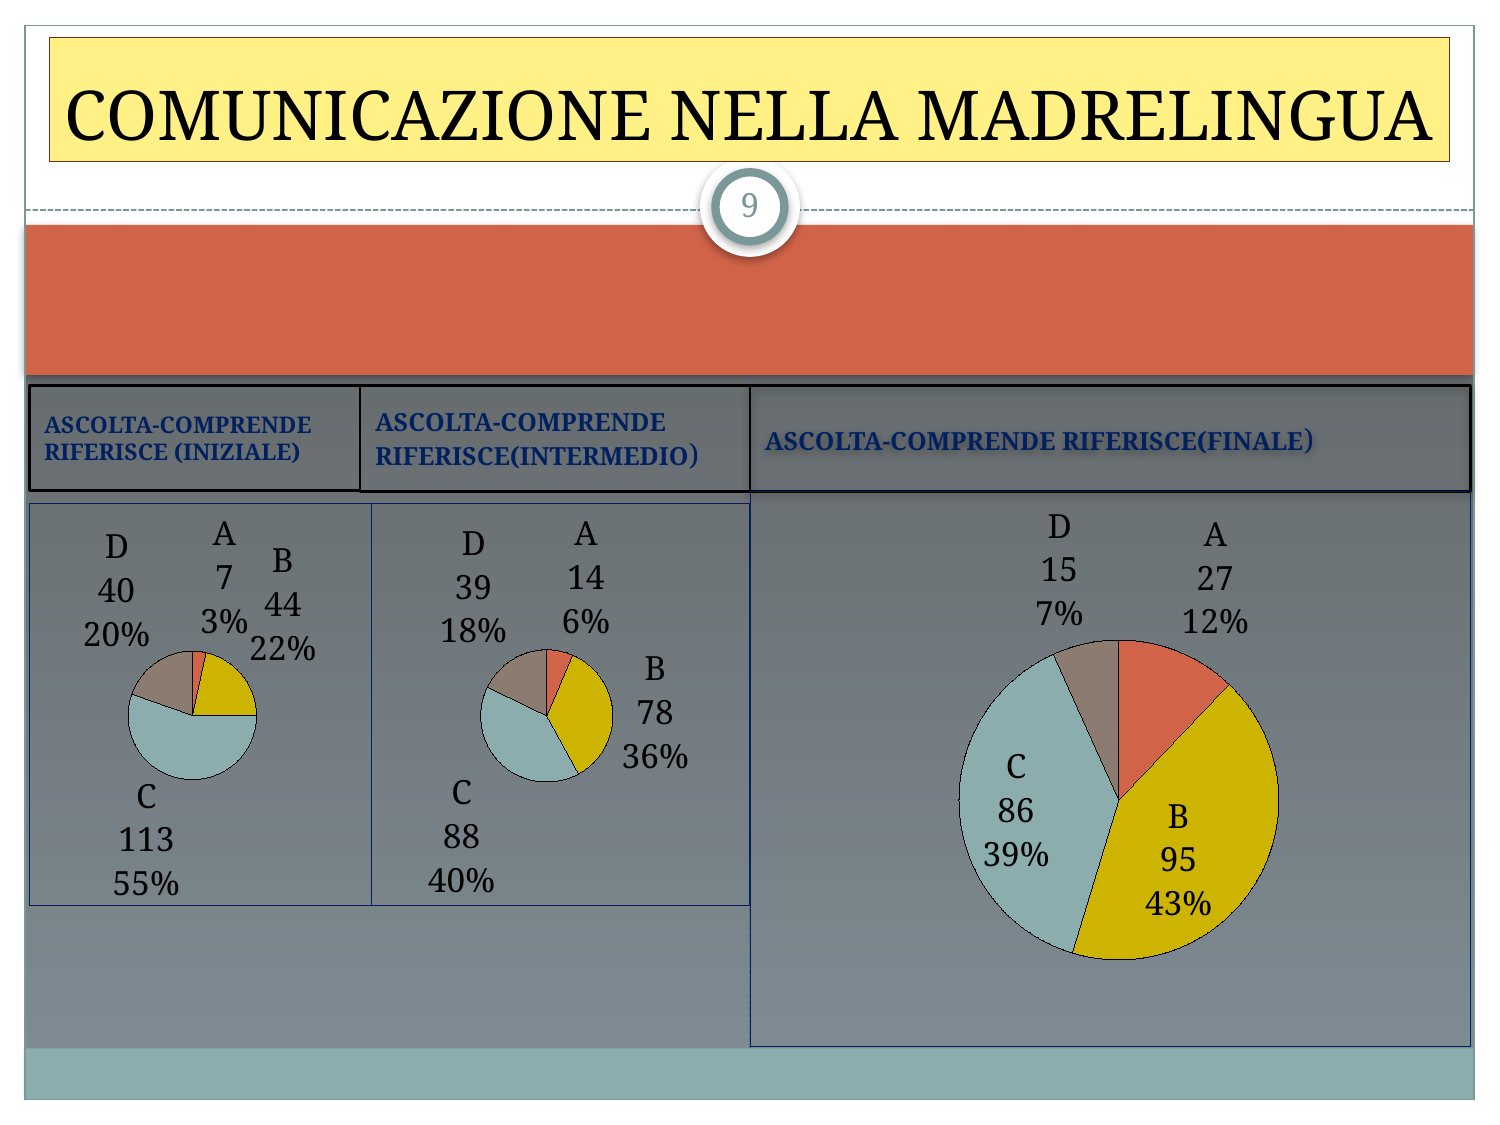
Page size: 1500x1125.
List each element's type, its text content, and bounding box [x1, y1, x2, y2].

list ASCOLTA-COMPRENDE RIFERISCE (INIZIALE) [28, 384, 359, 492]
chart [29, 491, 1471, 1048]
text_box ASCOLTA-COMPRENDE RIFERISCE(FINALE) [750, 385, 1471, 490]
slide_number 9 [712, 171, 788, 244]
title COMUNICAZIONE NELLA MADRELINGUA [49, 37, 1450, 162]
list ASCOLTA-COMPRENDE RIFERISCE(INTERMEDIO) [359, 384, 747, 493]
